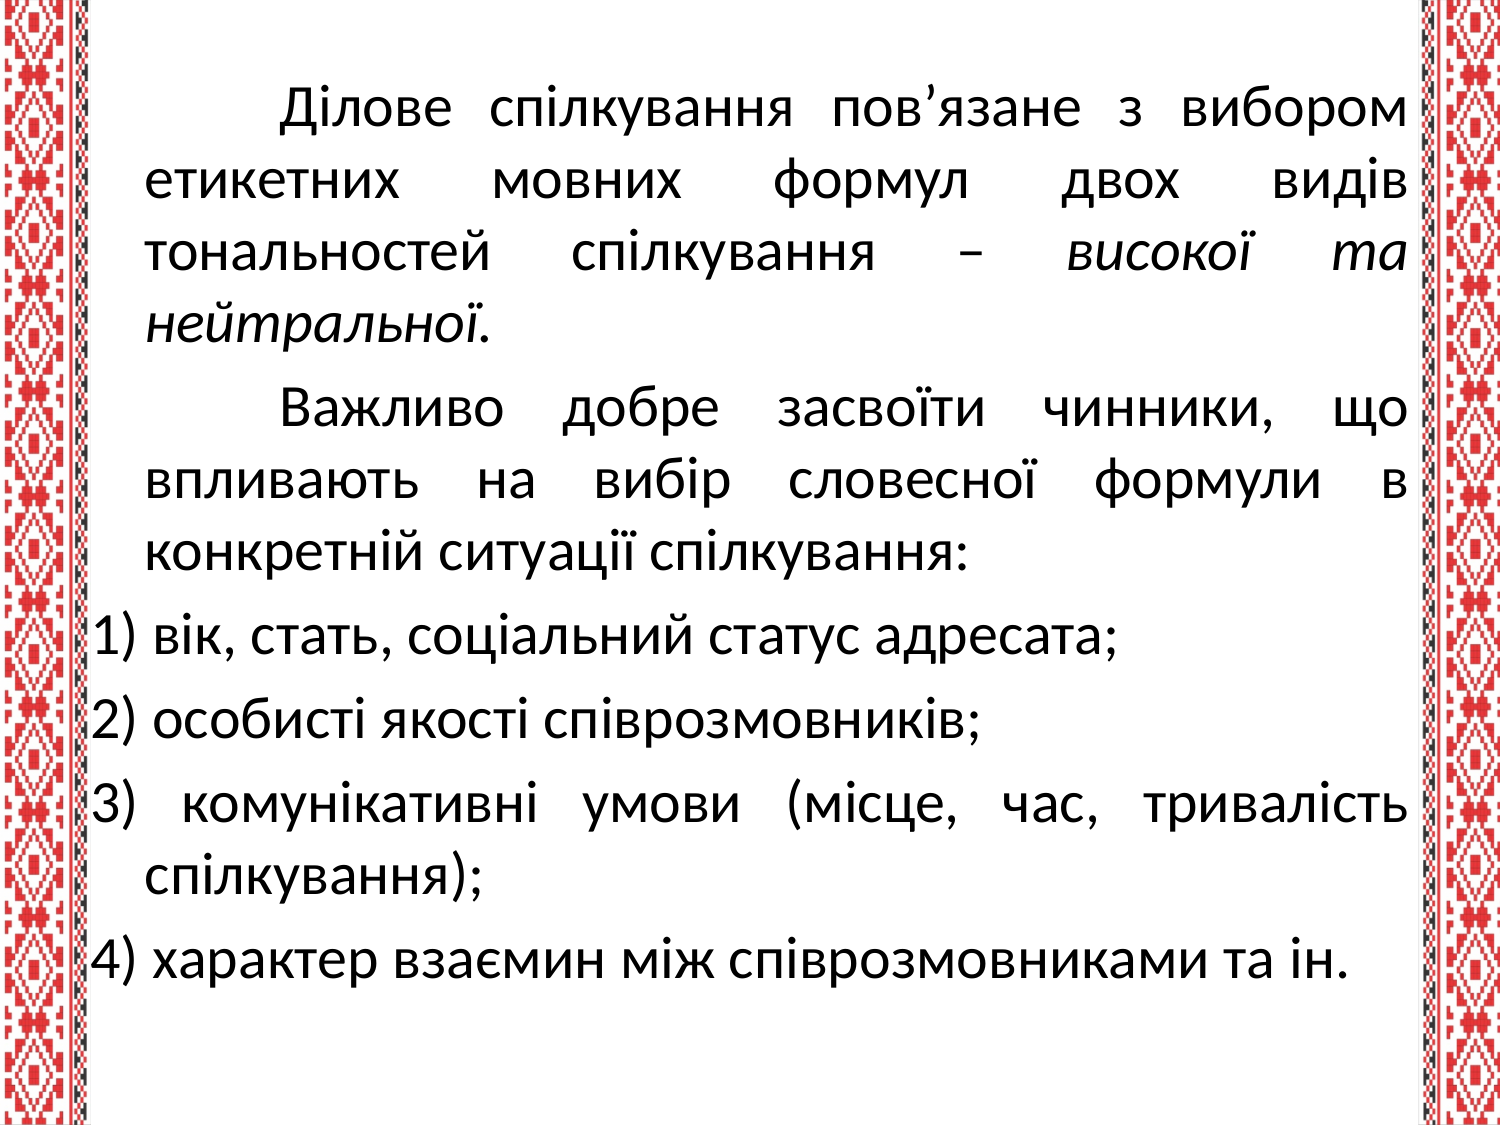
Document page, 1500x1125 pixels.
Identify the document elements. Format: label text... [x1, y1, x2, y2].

list Ділове спілкування пов’язане з вибором етикетних мовних формул двох видів тональностей спілкування – високої та нейтральної. Важливо добре засвоїти чинники, що впливають на вибір словесної формули в конкретній ситуації спілкування: 1) вік, стать, соціальний статус адресата; 2) особисті якості співрозмовників; 3) комунікативні умови (місце, час, тривалість спілкування); 4) характер взаємин між співрозмовниками та ін. [91, 58, 1418, 1005]
picture [911, 1, 1500, 1124]
picture [0, 1, 596, 1124]
